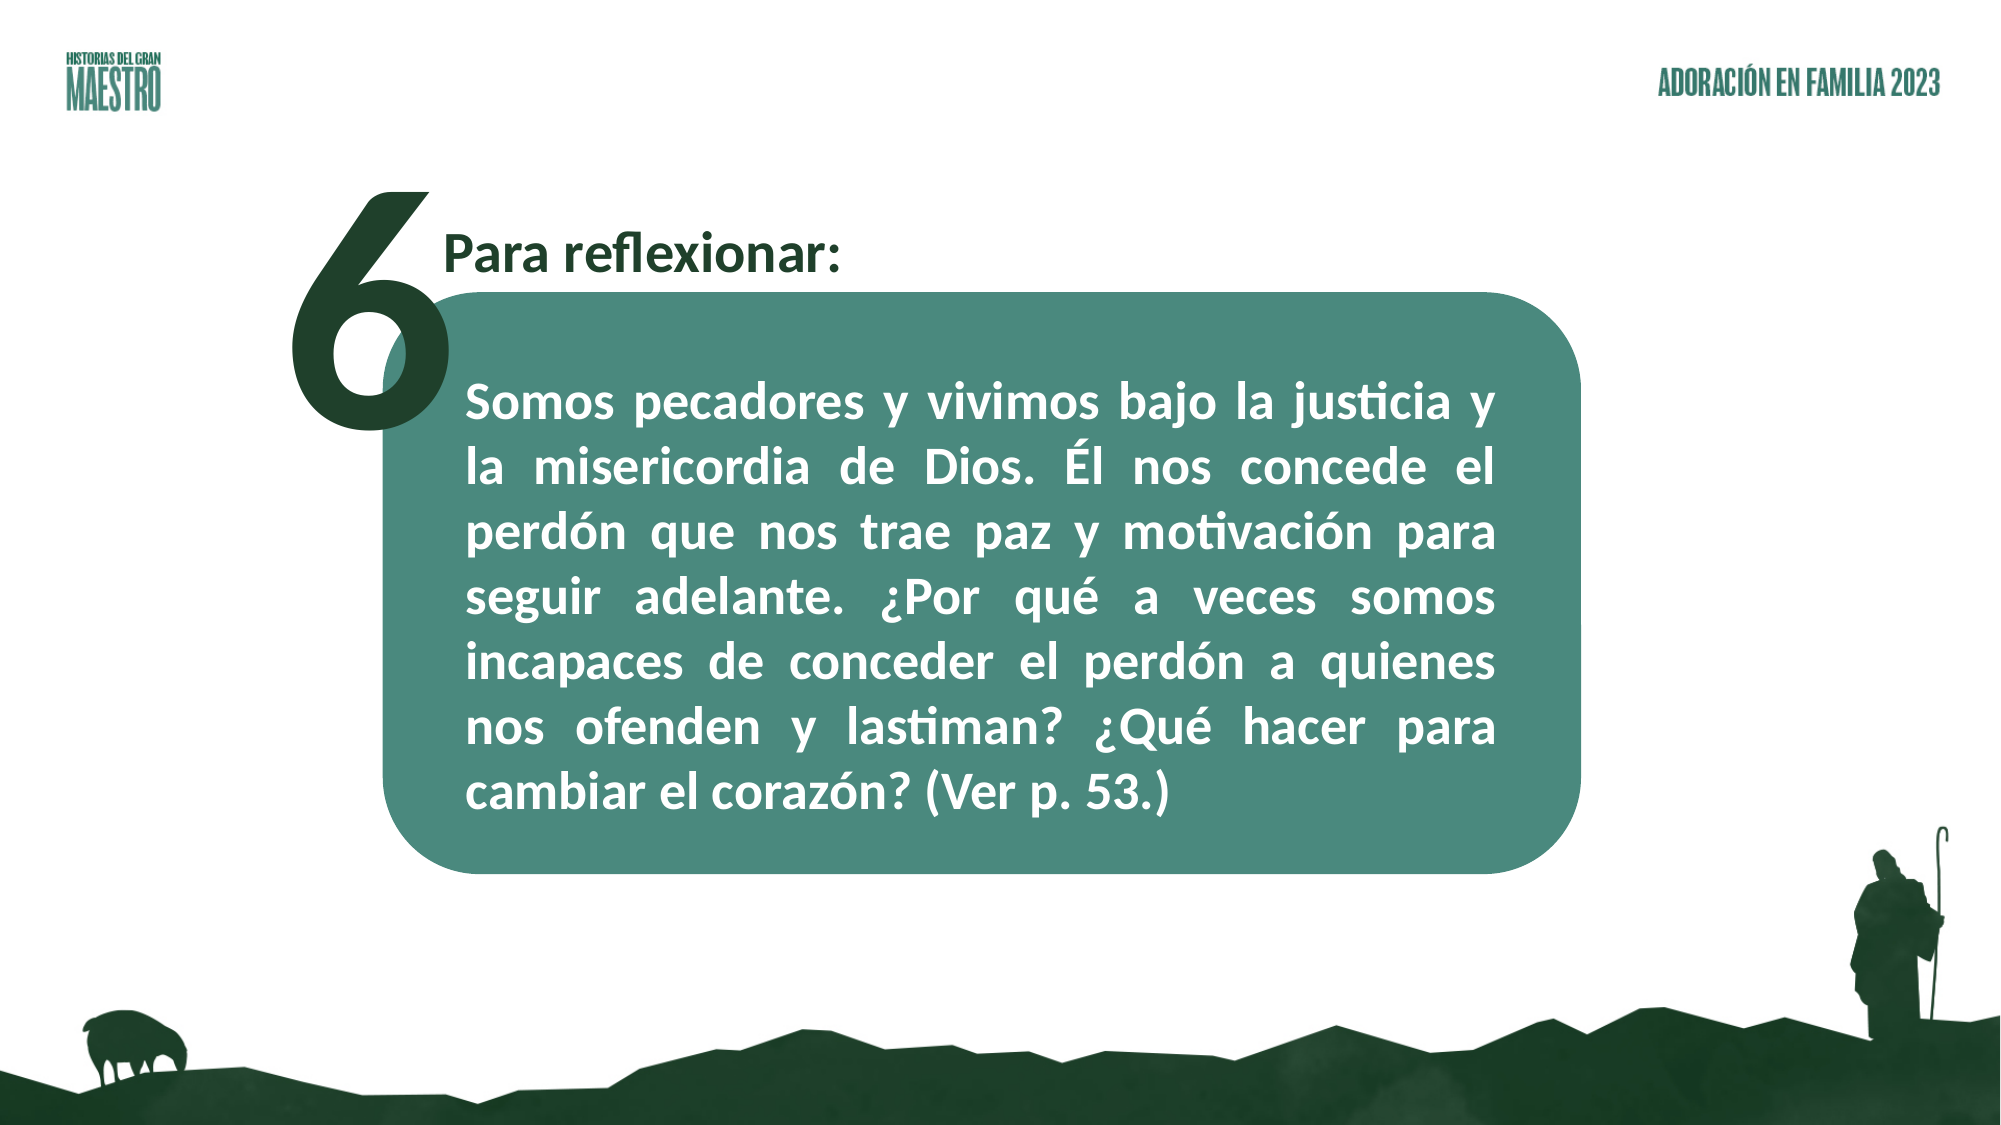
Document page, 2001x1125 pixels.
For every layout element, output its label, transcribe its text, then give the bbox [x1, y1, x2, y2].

text_box 6 [266, 75, 471, 505]
text_box Para reflexionar: [471, 206, 880, 291]
text_box [381, 291, 1583, 876]
text_box Somos pecadores y vivimos bajo la justicia y la misericordia de Dios. Él nos concede el perdón que nos trae paz y motivación para seguir adelante. ¿Por qué a veces somos incapaces de conceder el perdón a quienes nos ofenden y lastiman? ¿Qué hacer para cambiar el corazón? (Ver p. 53.) [450, 357, 1513, 828]
picture [0, 0, 2001, 1125]
